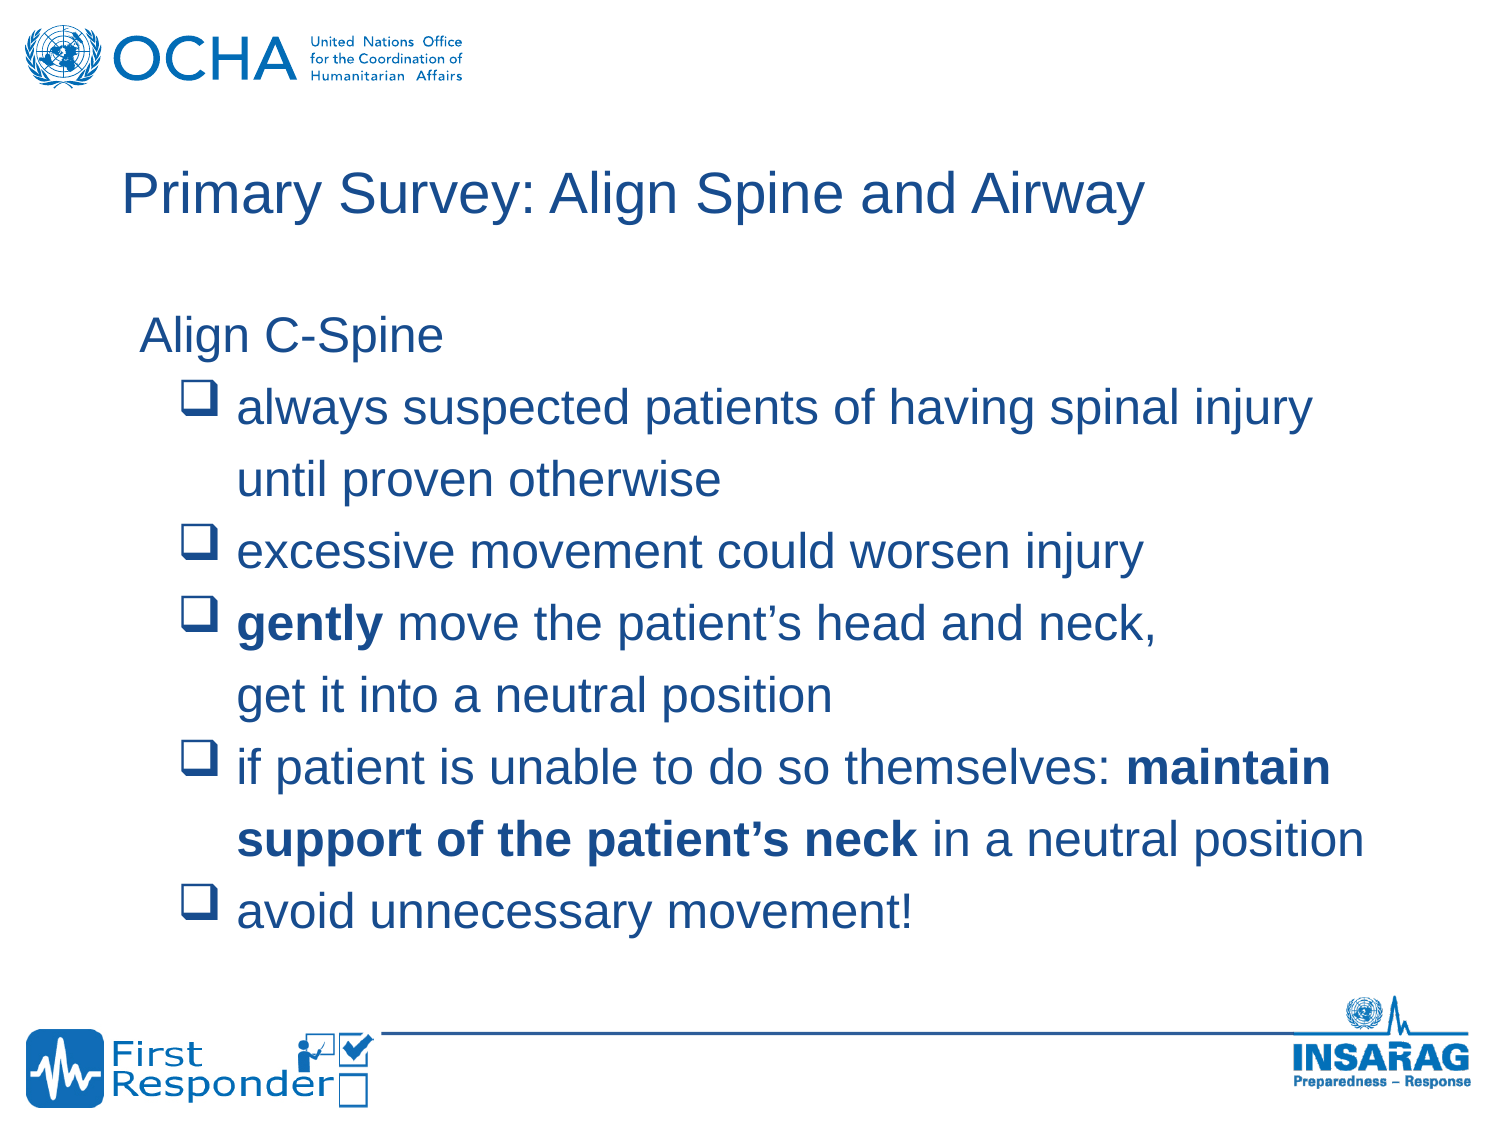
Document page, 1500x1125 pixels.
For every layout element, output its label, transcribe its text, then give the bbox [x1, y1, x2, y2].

picture [1287, 995, 1471, 1094]
text_box Align C-Spine always suspected patients of having spinal injury until proven otherwise excessive movement could worsen injury gently move the patient’s head and neck, get it into a neutral position if patient is unable to do so themselves: maintain support of the patient’s neck in a neutral position avoid unnecessary movement! [118, 295, 1425, 946]
text_box Primary Survey: Align Spine and Airway [100, 147, 1239, 233]
picture [24, 1024, 375, 1113]
